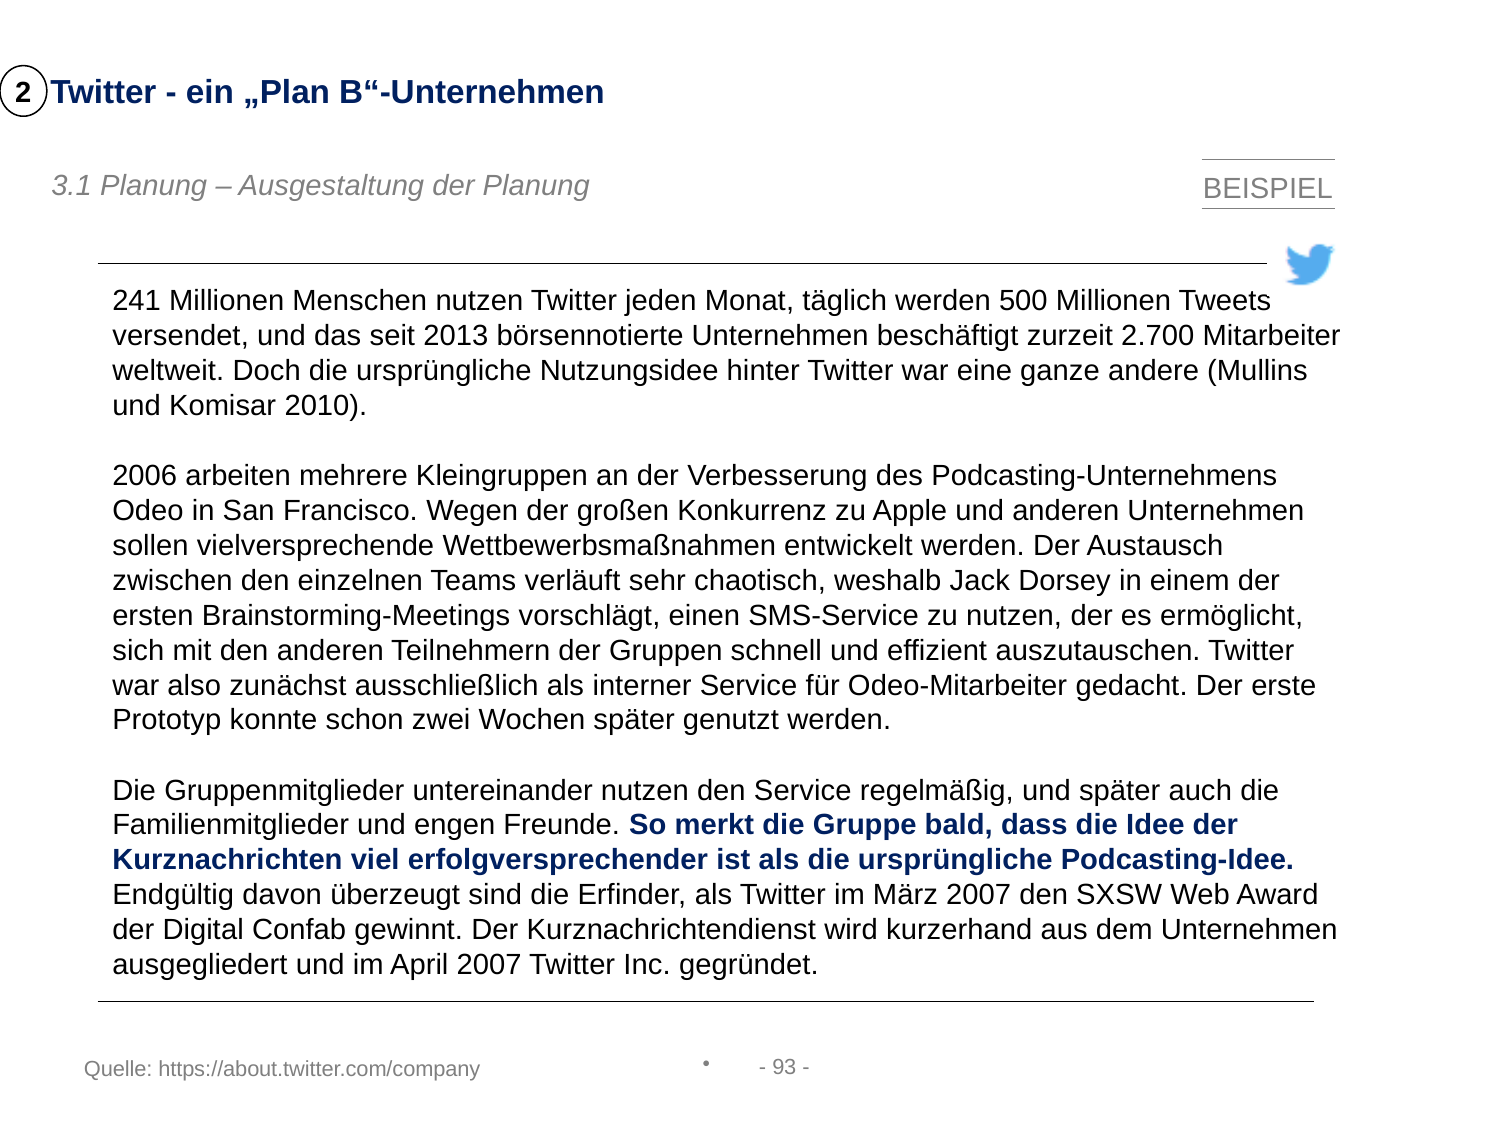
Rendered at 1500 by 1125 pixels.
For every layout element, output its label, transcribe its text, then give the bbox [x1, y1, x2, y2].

text_box 3.1 Planung – Ausgestaltung der Planung [36, 159, 606, 209]
text_box Quelle: https://about.twitter.com/company [69, 1046, 502, 1088]
text_box BEISPIEL [1188, 161, 1349, 212]
slide_number - 93 - [599, 1045, 913, 1093]
text_box Twitter - ein „Plan B“-Unternehmen [35, 63, 1433, 118]
text_box 241 Millionen Menschen nutzen Twitter jeden Monat, täglich werden 500 Millionen Tweets versendet, und das seit 2013 börsennotierte Unternehmen beschäftigt zurzeit 2.700 Mitarbeiter weltweit. Doch die ursprüngliche Nutzungsidee hinter Twitter war eine ganze andere (Mullins und Komisar 2010). 2006 arbeiten mehrere Kleingruppen an der Verbesserung des Podcasting-Unternehmens Odeo in San Francisco. Wegen der großen Konkurrenz zu Apple und anderen Unternehmen sollen vielversprechende Wettbewerbsmaßnahmen entwickelt werden. Der Austausch zwischen den einzelnen Teams verläuft sehr chaotisch, weshalb Jack Dorsey in einem der ersten Brainstorming-Meetings vorschlägt, einen SMS-Service zu nutzen, der es ermöglicht, sich mit den anderen Teilnehmern der Gruppen schnell und effizient auszutauschen. Twitter war also zunächst ausschließlich als interner Service für Odeo-Mitarbeiter gedacht. Der erste Prototyp konnte schon zwei Wochen später genutzt werden. Die Gruppenmitglieder untereinander nutzen den Service regelmäßig, und später auch die Familienmitglieder und engen Freunde. So merkt die Gruppe bald, dass die Idee der Kurznachrichten viel erfolgversprechender ist als die ursprüngliche Podcasting-Idee. Endgültig davon überzeugt sind die Erfinder, als Twitter im März 2007 den SXSW Web Award der Digital Confab gewinnt. Der Kurznachrichtendienst wird kurzerhand aus dem Unternehmen ausgegliedert und im April 2007 Twitter Inc. gegründet. [97, 273, 1363, 988]
picture [1267, 230, 1346, 297]
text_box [0, 65, 51, 118]
